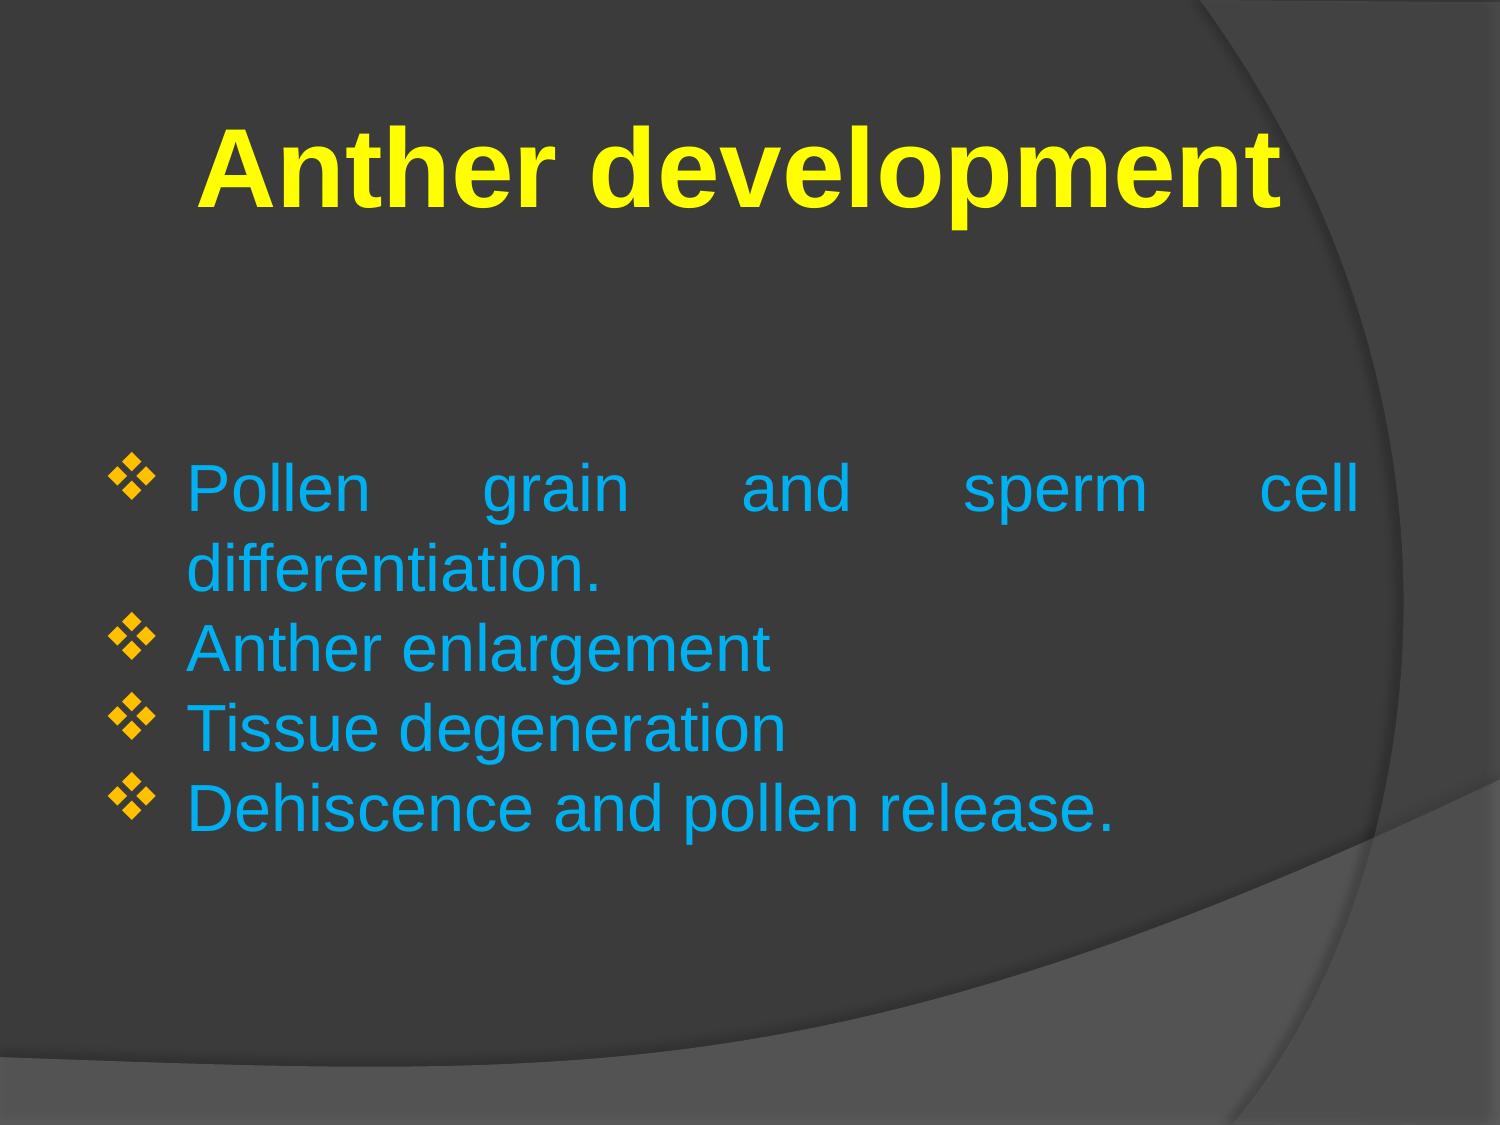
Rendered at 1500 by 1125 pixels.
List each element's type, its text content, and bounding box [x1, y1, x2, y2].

text_box Anther development [180, 87, 1298, 238]
text_box Pollen grain and sperm cell differentiation. Anther enlargement Tissue degeneration Dehiscence and pollen release. [87, 437, 1375, 932]
